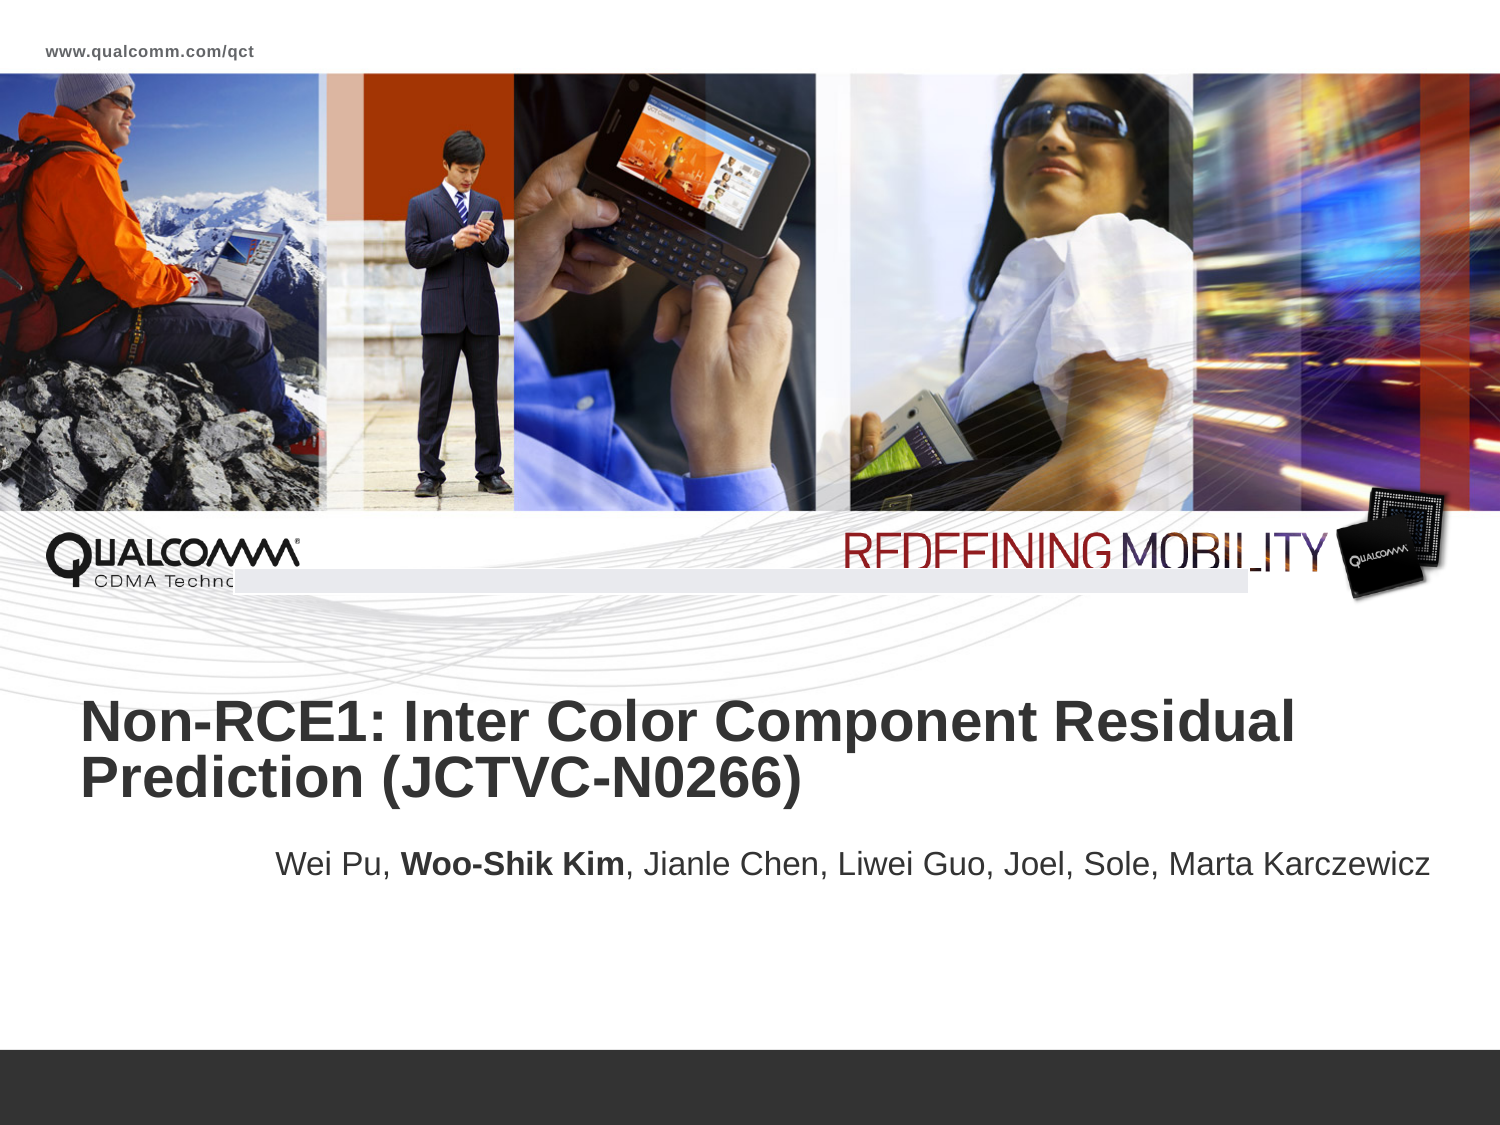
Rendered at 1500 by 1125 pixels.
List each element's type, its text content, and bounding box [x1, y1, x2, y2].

subtitle Wei Pu, Woo-Shik Kim, Jianle Chen, Liwei Guo, Joel, Sole, Marta Karczewicz [196, 833, 1449, 936]
picture [30, 1048, 372, 1052]
title Non-RCE1: Inter Color Component Residual Prediction (JCTVC-N0266) [65, 624, 1500, 817]
table_header [235, 569, 1248, 593]
picture [0, 12, 1500, 744]
